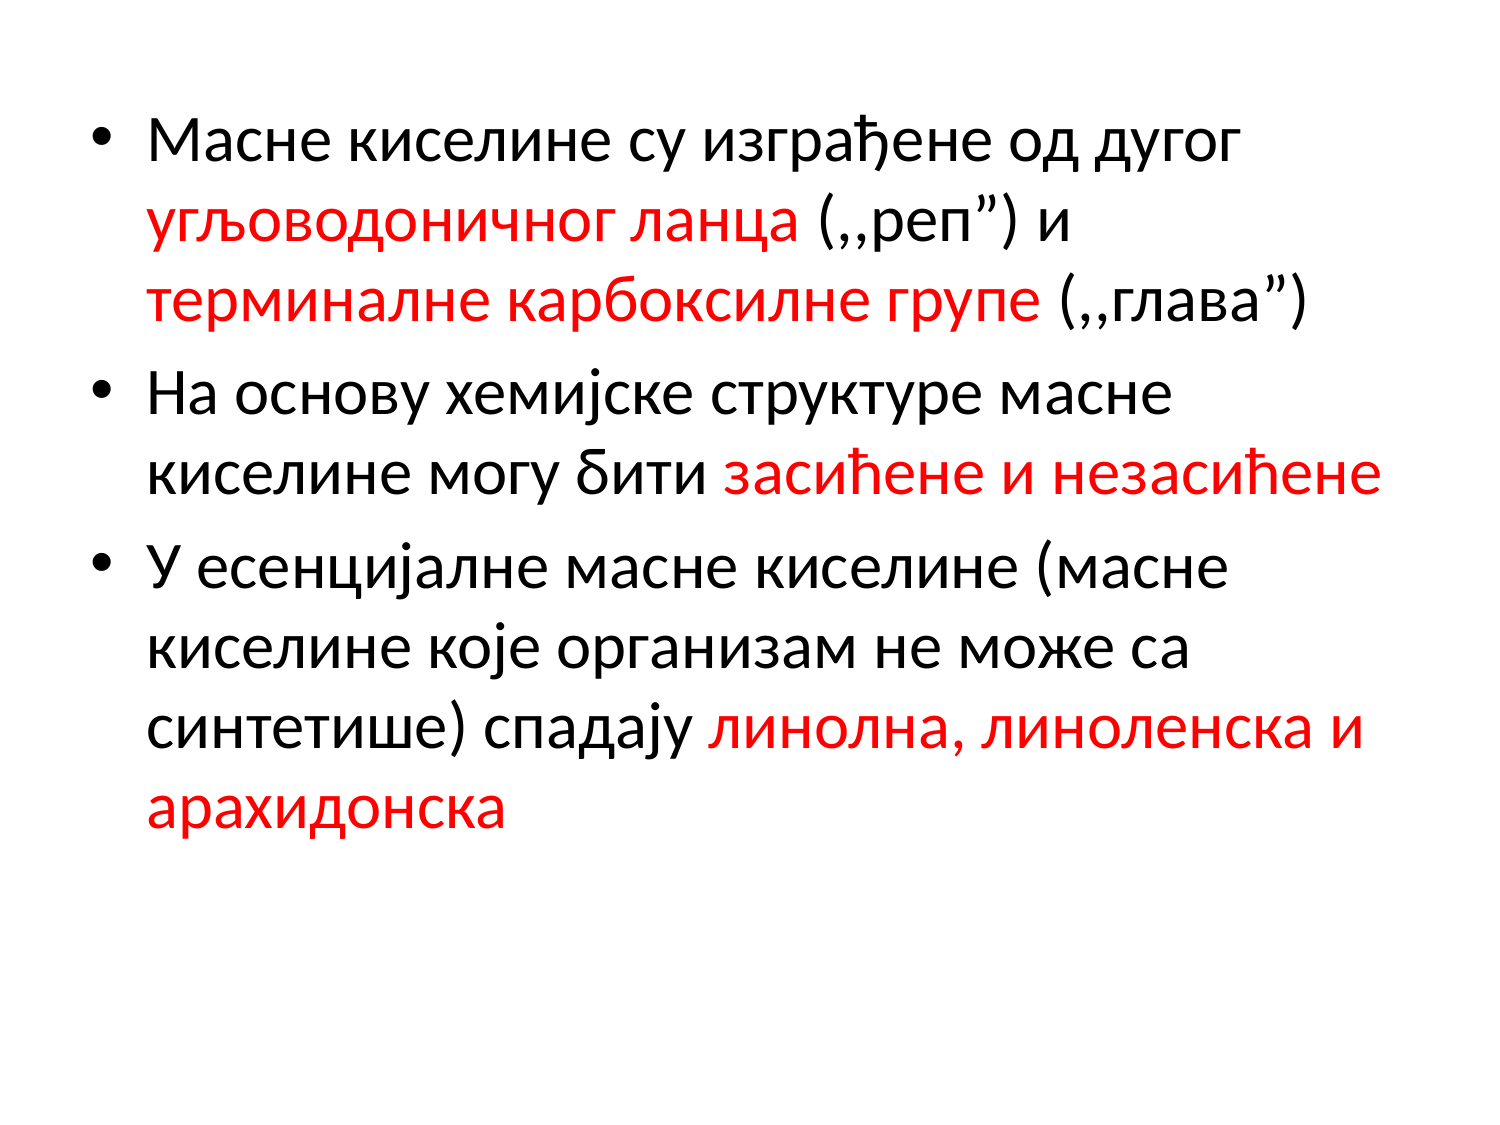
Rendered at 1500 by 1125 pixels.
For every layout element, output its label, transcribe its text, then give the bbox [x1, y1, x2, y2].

list Масне киселине су изграђене од дугог угљоводоничног ланца (,,реп”) и терминалне карбоксилне групе (,,глава”) На основу хемијске структуре масне киселине могу бити засићене и незасићене У есенцијалне масне киселине (масне киселине које организам не може са синтетише) спадају линолна, линоленска и арахидонска [75, 87, 1425, 1005]
